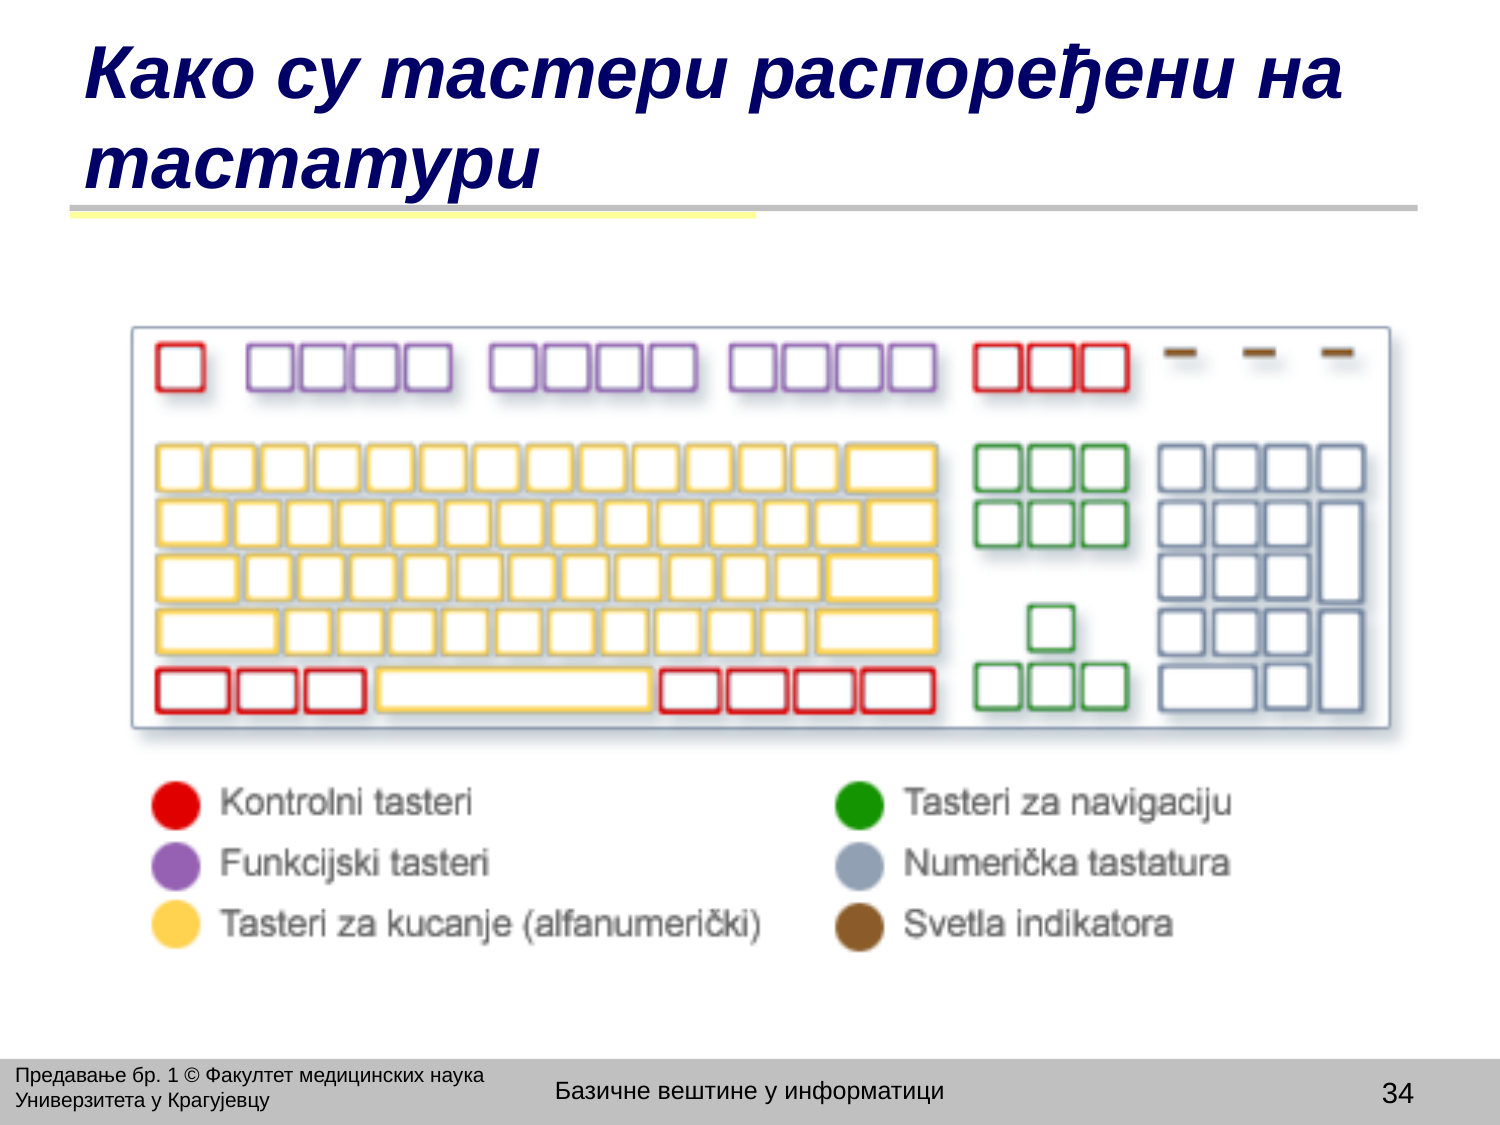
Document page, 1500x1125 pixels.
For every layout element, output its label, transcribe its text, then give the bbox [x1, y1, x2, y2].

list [98, 281, 1432, 983]
slide_number Предавање бр. 1 © Факултет медицинских наука Универзитета у Крагујевцу [0, 1053, 599, 1108]
footer Базичне вештине у информатици [512, 1066, 988, 1125]
slide_number 34 [1079, 1066, 1430, 1125]
title Како су тастери распоређени на тастатури [69, 19, 1426, 208]
